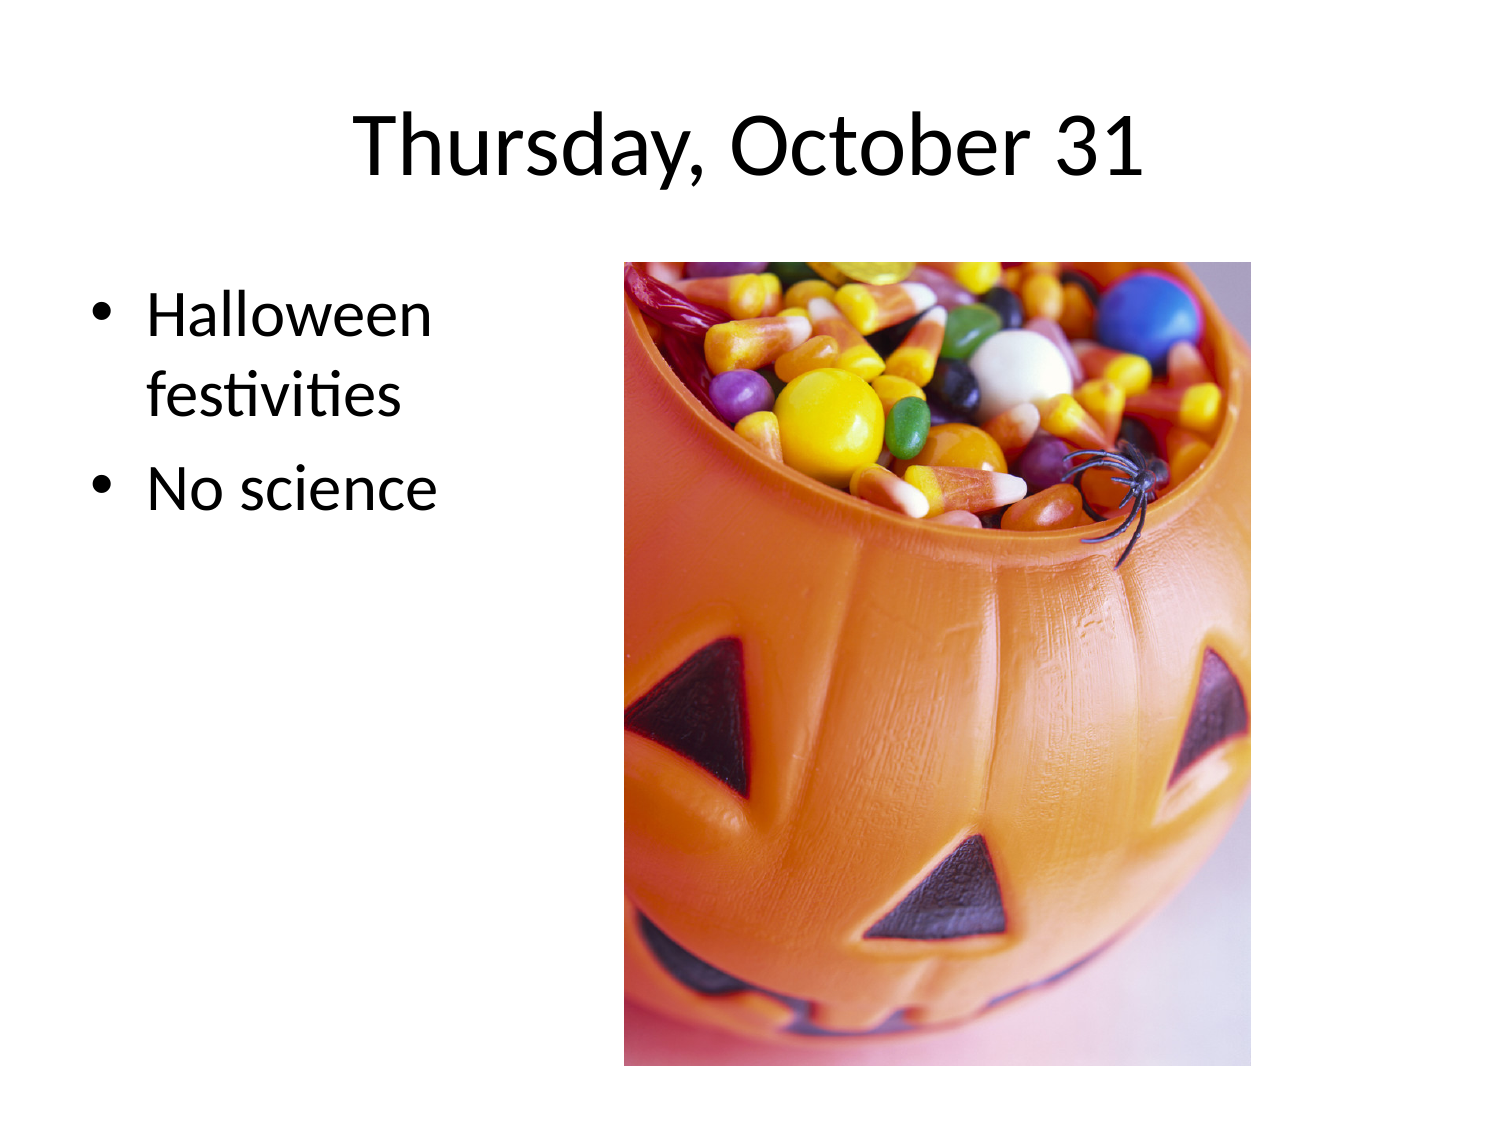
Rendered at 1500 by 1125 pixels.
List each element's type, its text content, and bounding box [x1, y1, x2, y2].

picture [624, 262, 1251, 1067]
list Halloween festivities No science [75, 262, 622, 1005]
title Thursday, October 31 [75, 45, 1425, 233]
